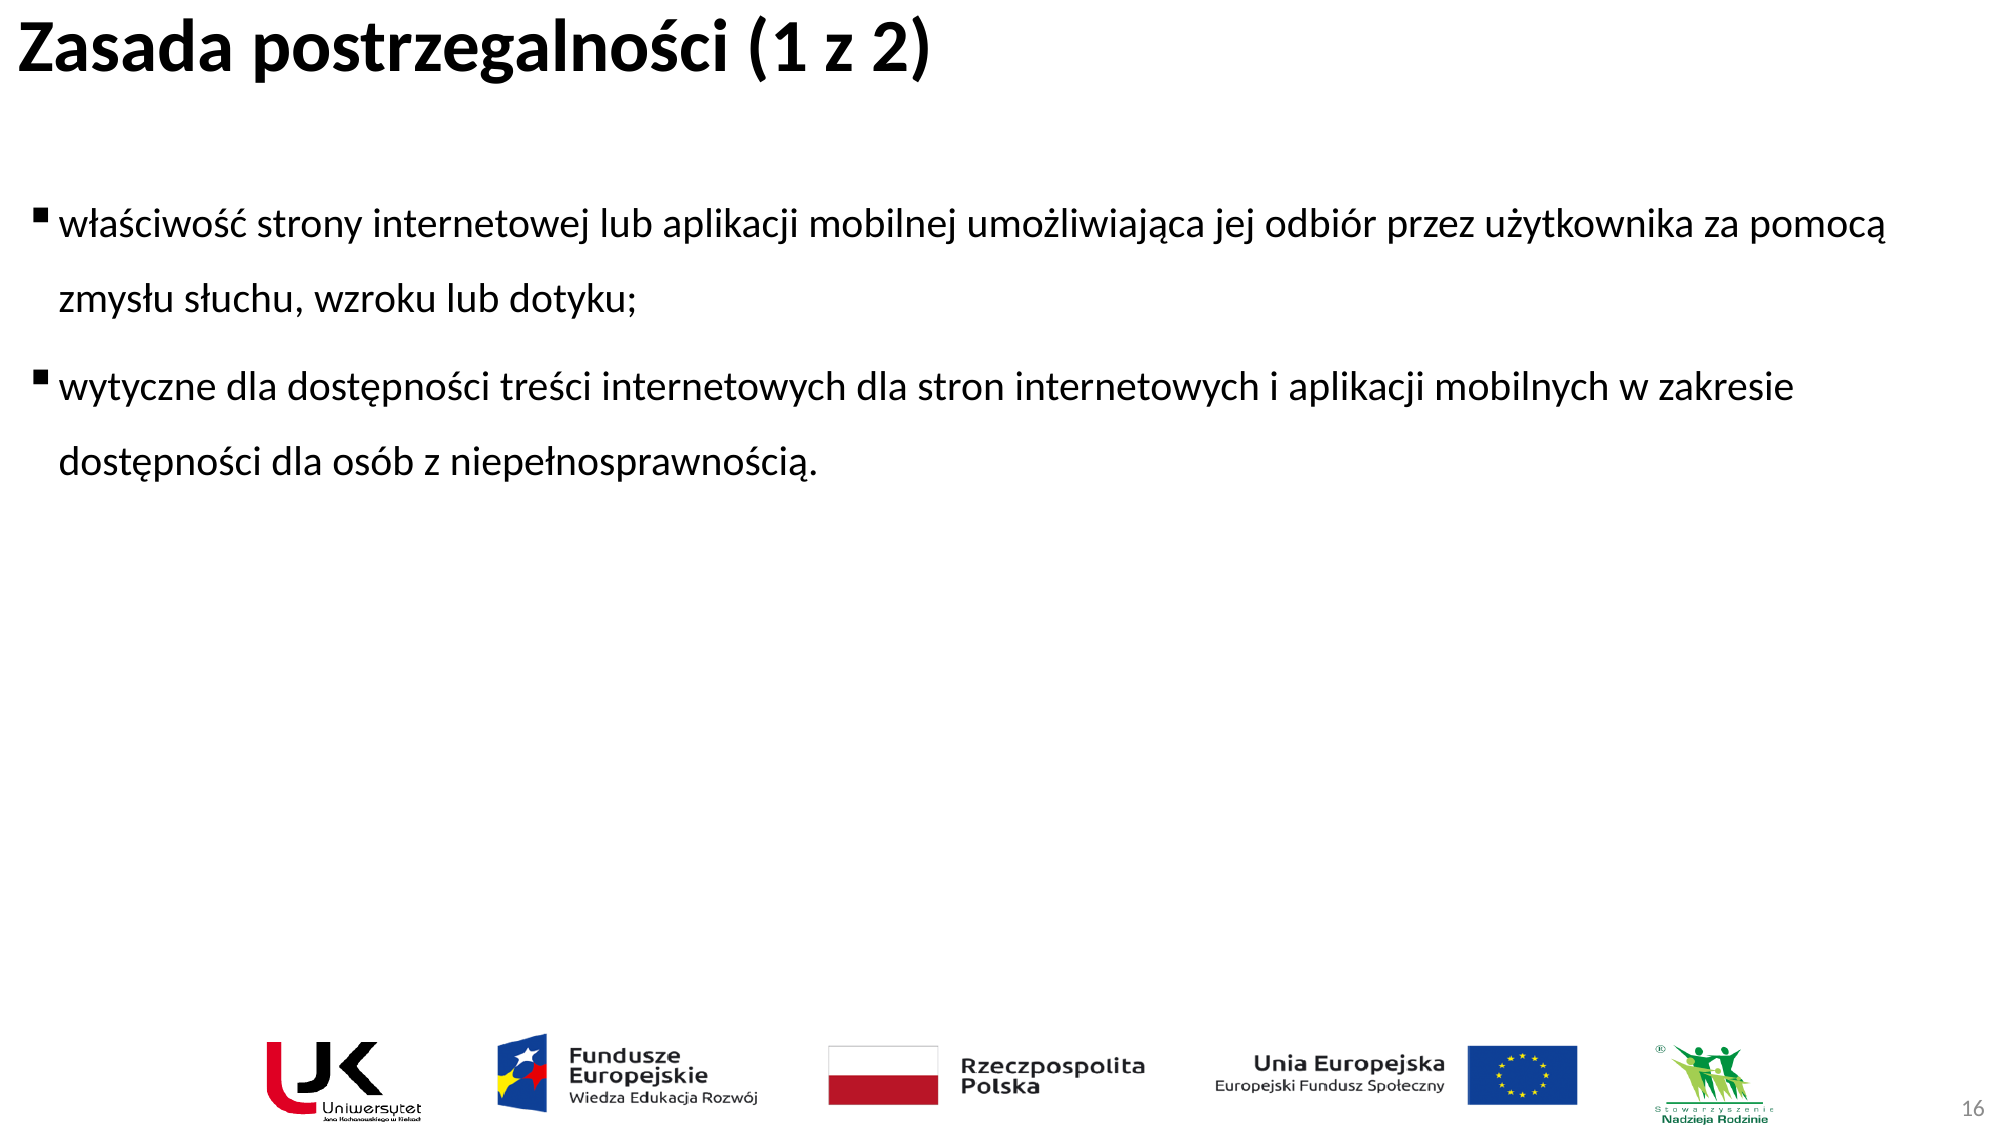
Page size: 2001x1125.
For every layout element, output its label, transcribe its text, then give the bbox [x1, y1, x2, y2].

picture [1655, 1044, 1774, 1125]
title Zasada postrzegalności (1 z 2) [18, 0, 1541, 104]
picture [266, 1042, 421, 1122]
picture [463, 1004, 1613, 1125]
slide_number 16 [1864, 1088, 2000, 1125]
text_box właściwość strony internetowej lub aplikacji mobilnej umożliwiająca jej odbiór przez użytkownika za pomocą zmysłu słuchu, wzroku lub dotyku; wytyczne dla dostępności treści internetowych dla stron internetowych i aplikacji mobilnych w zakresie dostępności dla osób z niepełnosprawnością. [0, 171, 1908, 511]
